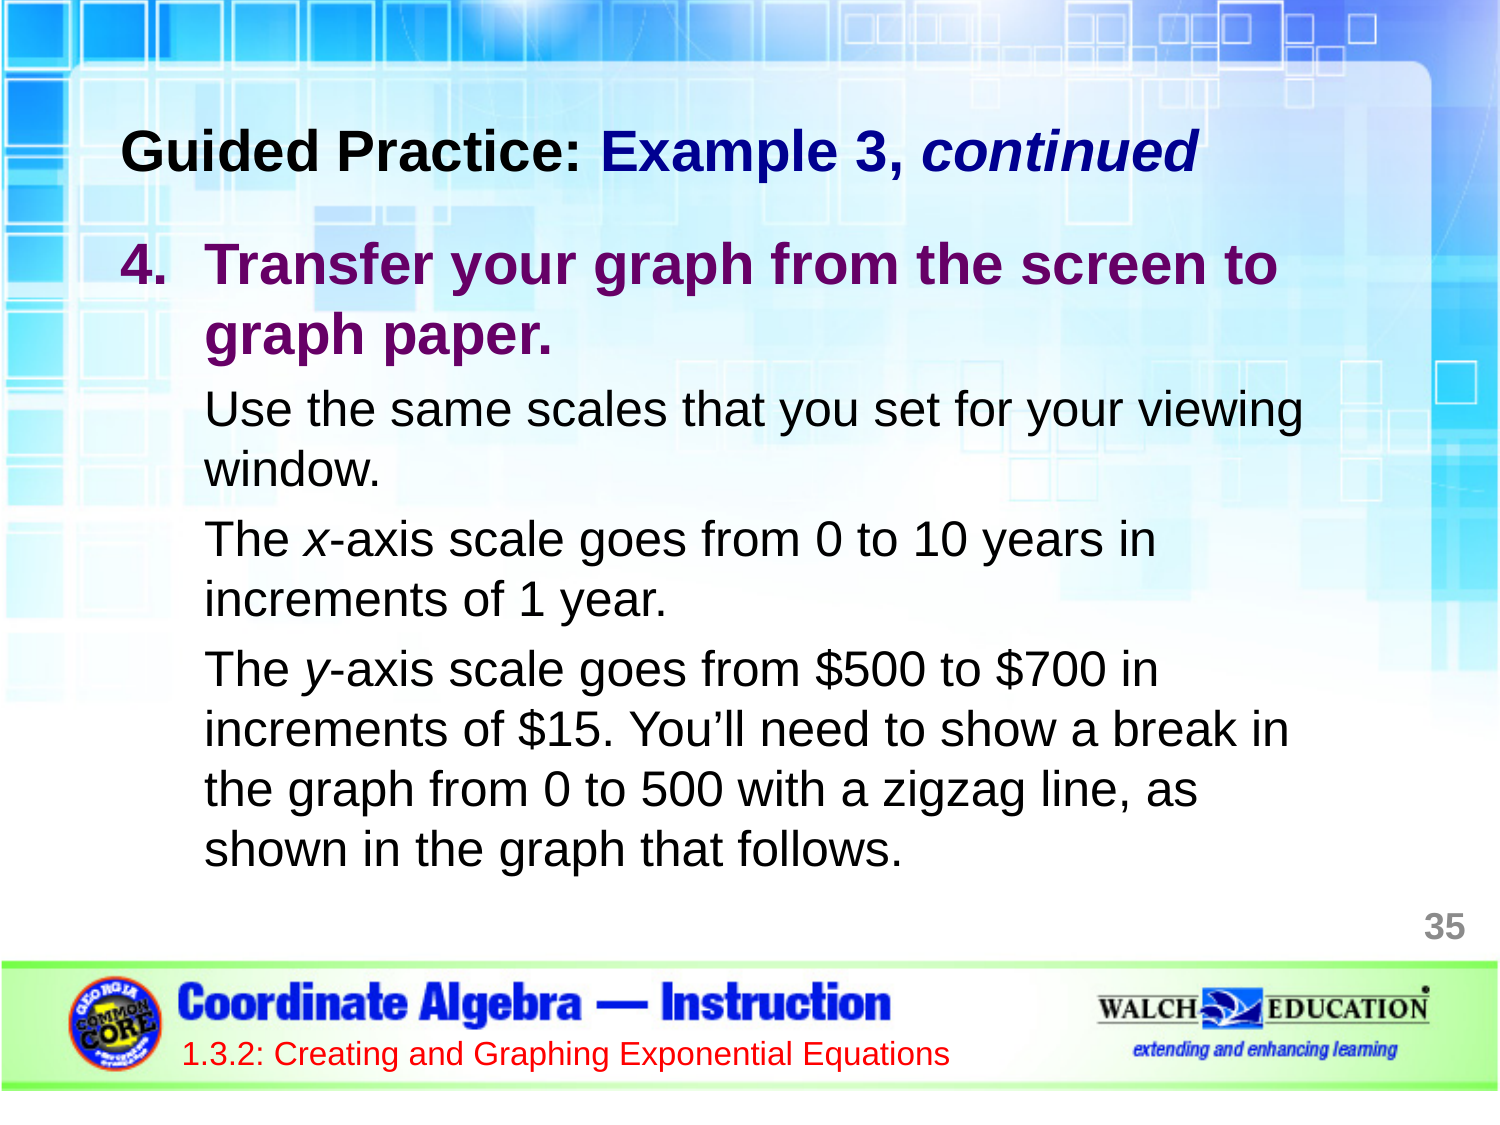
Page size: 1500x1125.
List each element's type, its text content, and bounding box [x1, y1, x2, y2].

picture [1, 0, 1500, 1091]
slide_number 35 [1361, 901, 1481, 949]
subtitle Guided Practice: Example 3, continued Transfer your graph from the screen to graph paper. Use the same scales that you set for your viewing window. The x-axis scale goes from 0 to 10 years in increments of 1 year. The y-axis scale goes from $500 to $700 in increments of $15. You’ll need to show a break in the graph from 0 to 500 with a zigzag line, as shown in the graph that follows. [105, 105, 1348, 925]
list 1.3.2: Creating and Graphing Exponential Equations [166, 1024, 1074, 1069]
